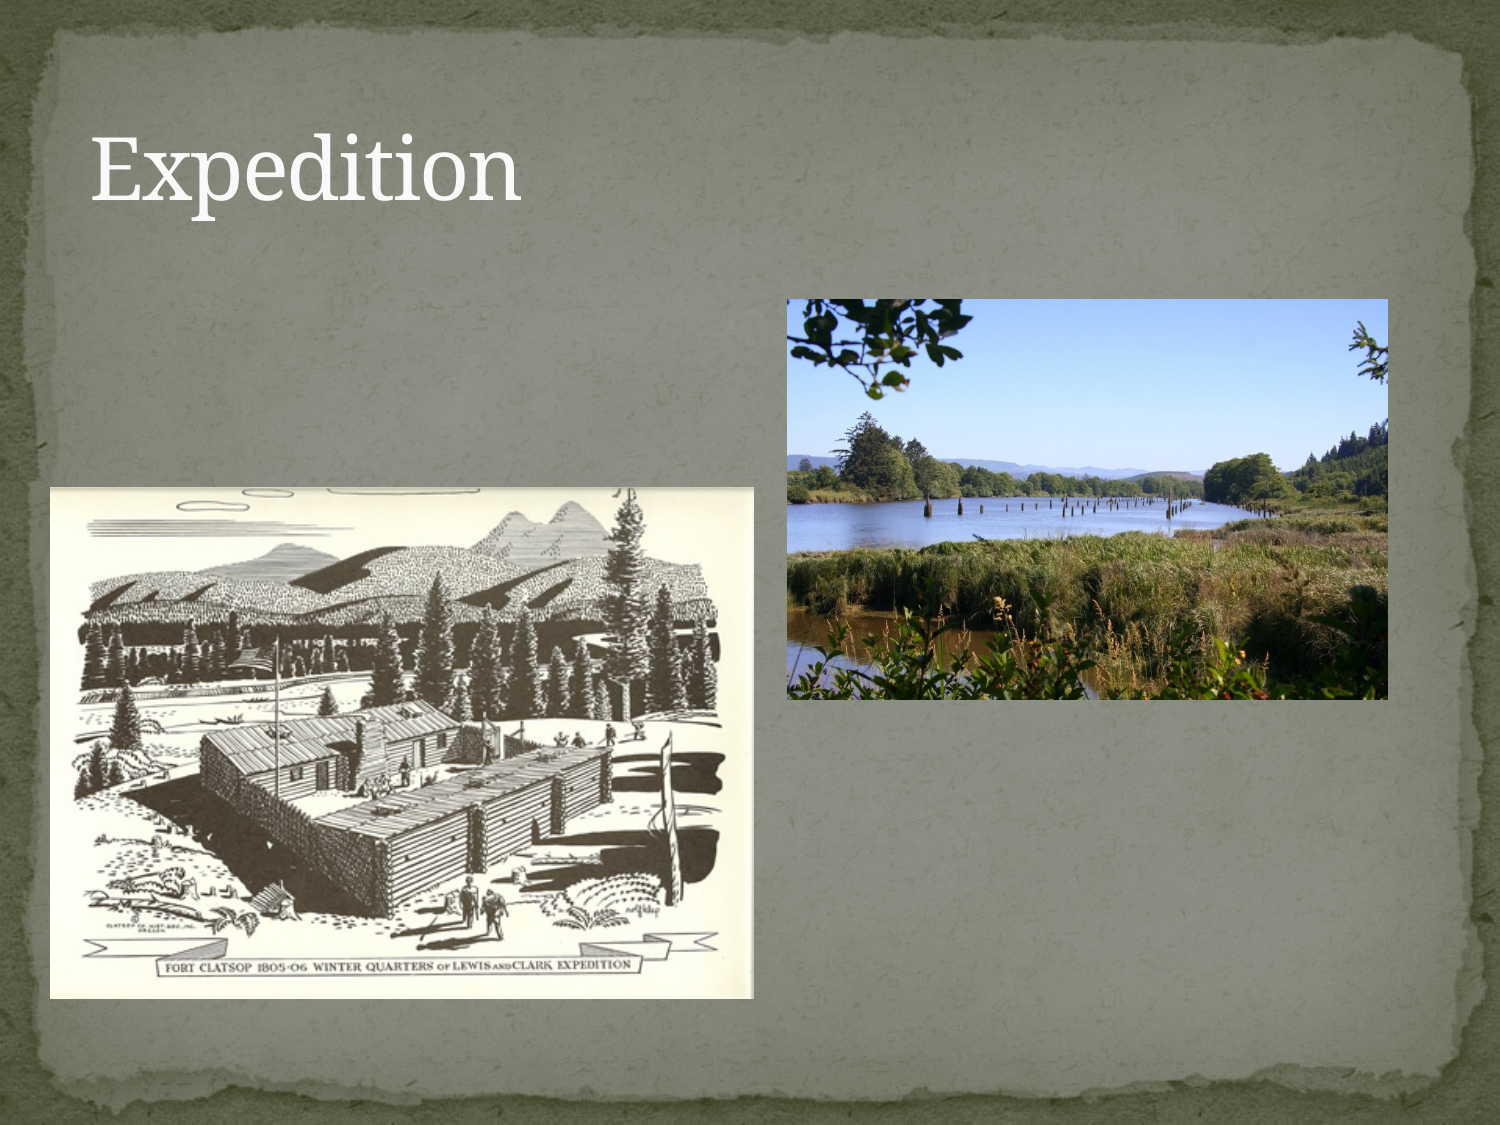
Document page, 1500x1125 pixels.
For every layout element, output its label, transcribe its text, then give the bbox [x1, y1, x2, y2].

picture [787, 299, 1388, 700]
title Expedition [74, 24, 1425, 225]
picture [50, 487, 754, 999]
